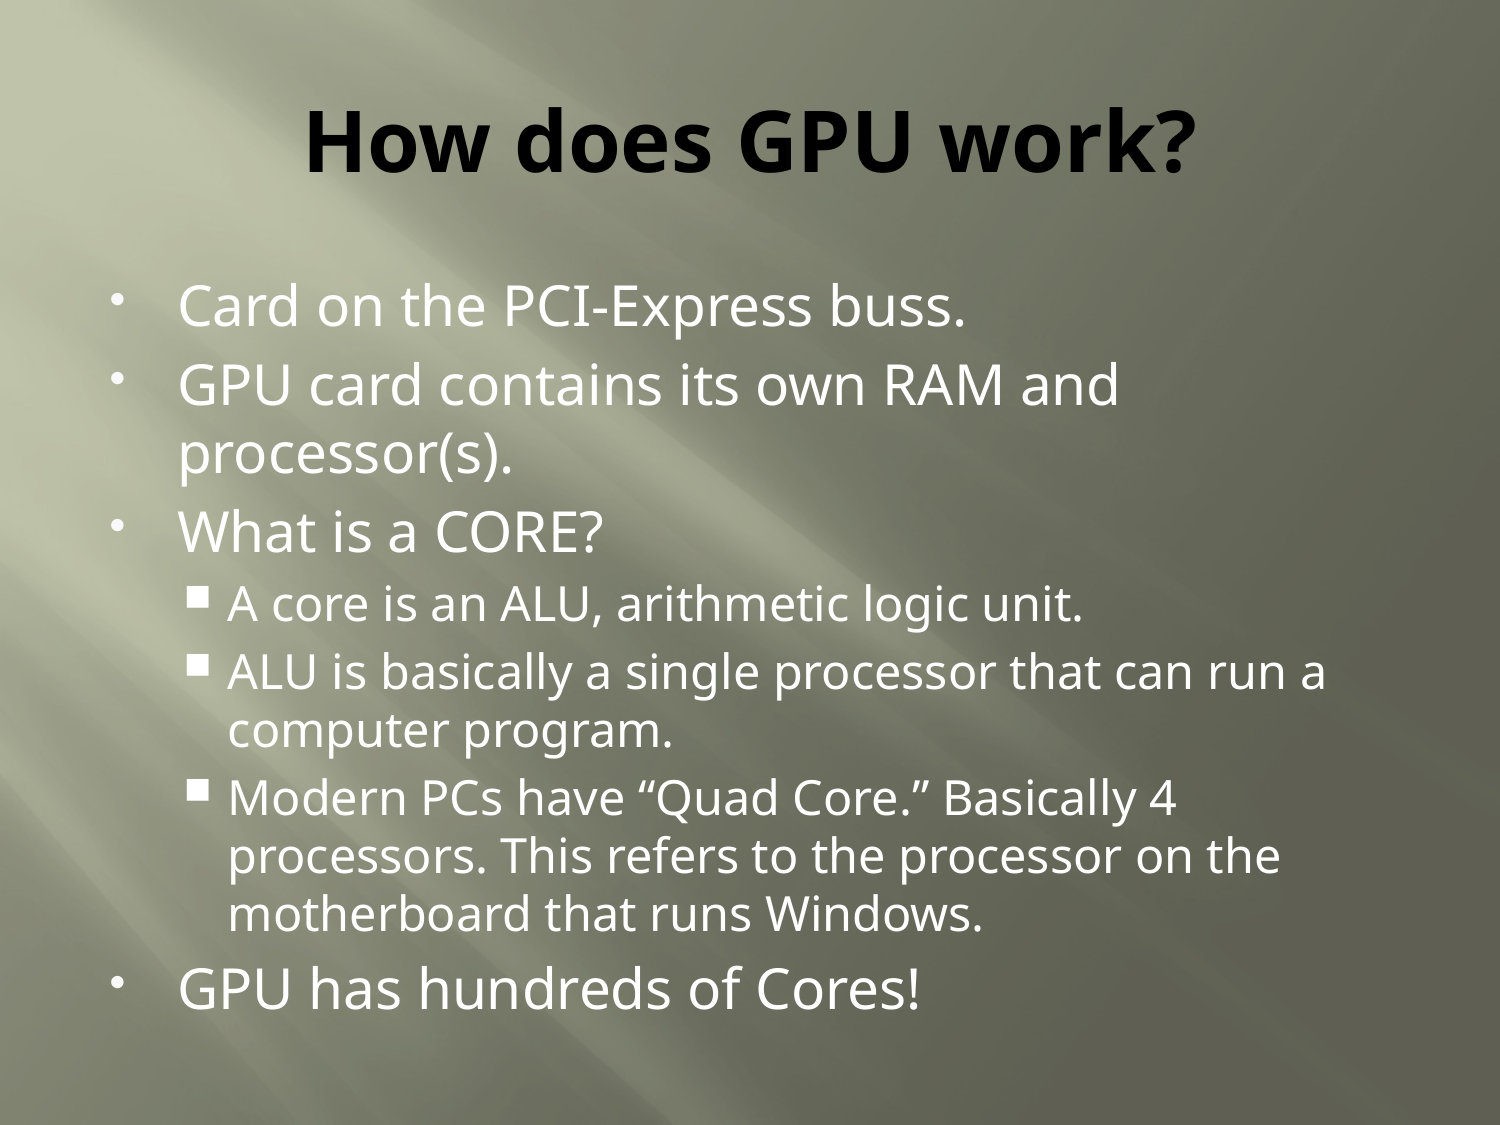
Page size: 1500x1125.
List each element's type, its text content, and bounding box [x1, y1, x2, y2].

list Card on the PCI-Express buss. GPU card contains its own RAM and processor(s). What is a CORE? A core is an ALU, arithmetic logic unit. ALU is basically a single processor that can run a computer program. Modern PCs have “Quad Core.” Basically 4 processors. This refers to the processor on the motherboard that runs Windows. GPU has hundreds of Cores! [75, 262, 1425, 1035]
title How does GPU work? [75, 45, 1425, 233]
